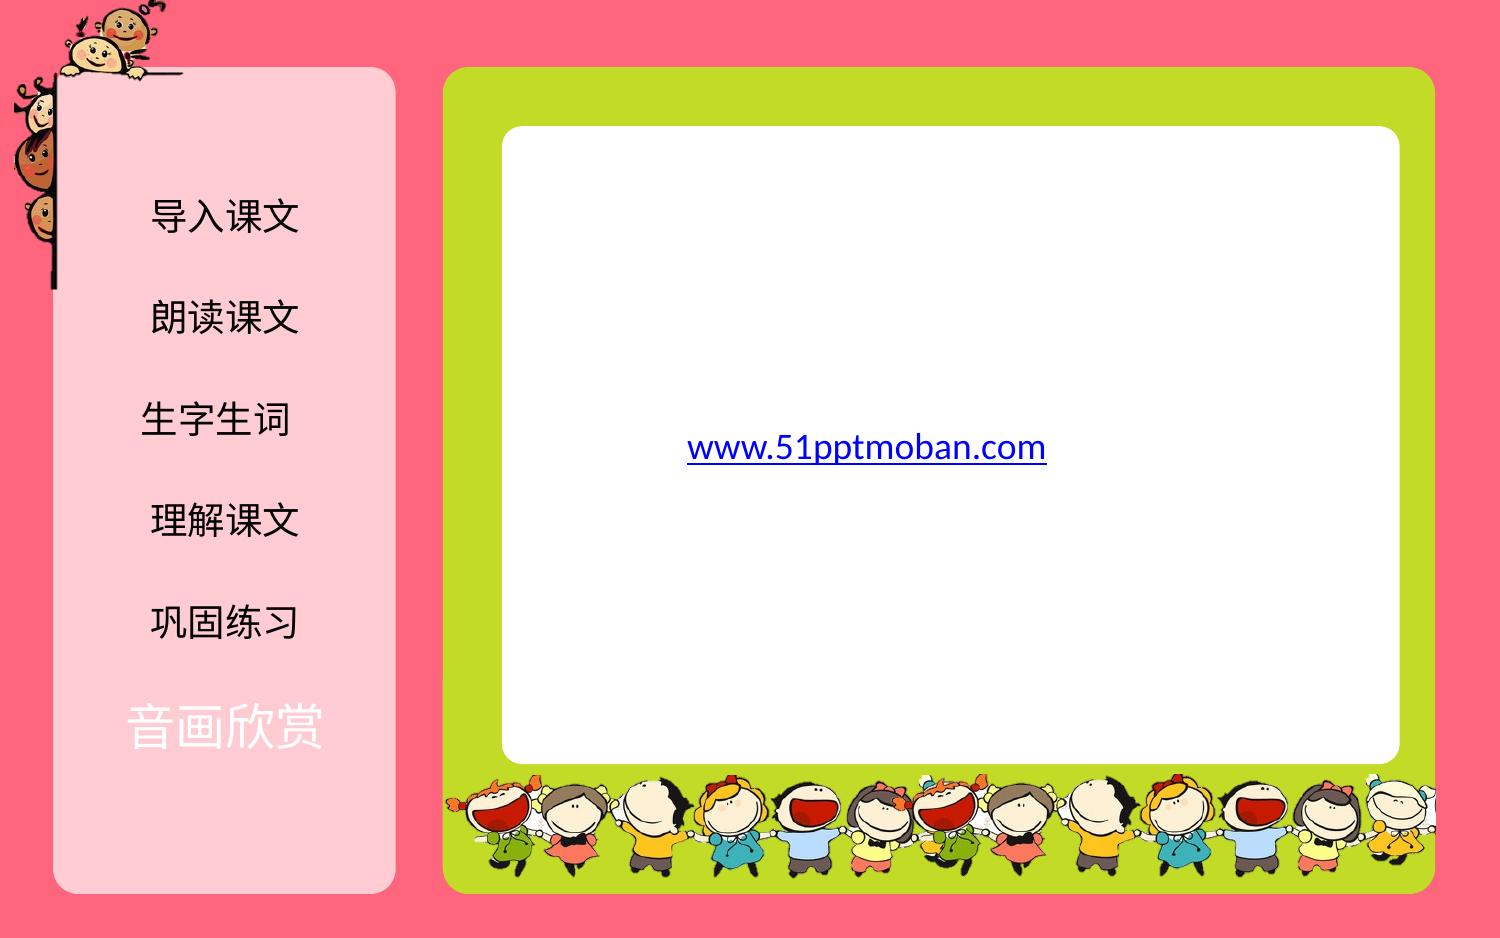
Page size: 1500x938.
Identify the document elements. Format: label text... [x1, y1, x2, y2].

text_box 朗读课文 [135, 286, 325, 347]
text_box [50, 64, 398, 897]
text_box 生字生词 [125, 388, 323, 449]
text_box www.51pptmoban.com 搜集整理 [499, 124, 1402, 767]
text_box 巩固练习 [135, 591, 325, 652]
text_box 音画欣赏 [110, 688, 351, 763]
picture [14, 0, 200, 290]
text_box 理解课文 [135, 489, 325, 550]
picture [433, 774, 1436, 891]
text_box [440, 64, 1438, 775]
text_box 导入课文 [204, 185, 325, 245]
